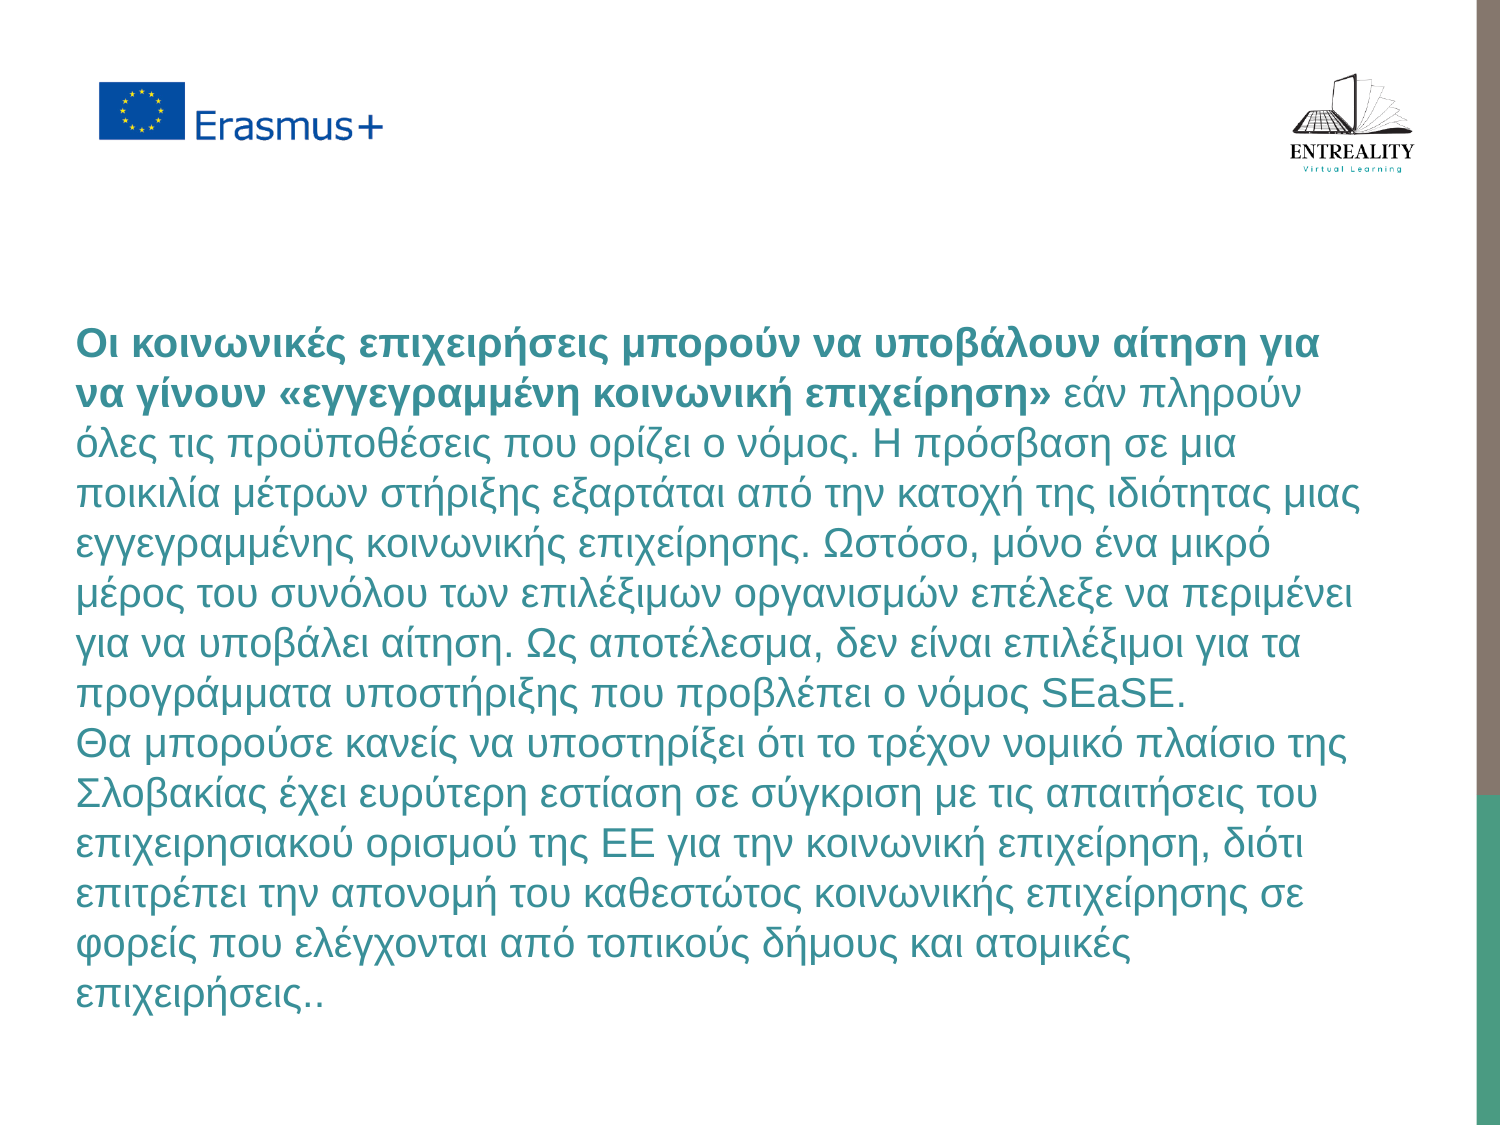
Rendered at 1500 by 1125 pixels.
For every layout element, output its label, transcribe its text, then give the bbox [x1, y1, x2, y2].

picture [1246, 17, 1458, 229]
subtitle [105, 656, 1301, 751]
title Οι κοινωνικές επιχειρήσεις μπορούν να υποβάλουν αίτηση για να γίνουν «εγγεγραμμένη κοινωνική επιχείρηση» εάν πληρούν όλες τις προϋποθέσεις που ορίζει ο νόμος. Η πρόσβαση σε μια ποικιλία μέτρων στήριξης εξαρτάται από την κατοχή της ιδιότητας μιας εγγεγραμμένης κοινωνικής επιχείρησης. Ωστόσο, μόνο ένα μικρό μέρος του συνόλου των επιλέξιμων οργανισμών επέλεξε να περιμένει για να υποβάλει αίτηση. Ως αποτέλεσμα, δεν είναι επιλέξιμοι για τα προγράμματα υποστήριξης που προβλέπει ο νόμος SEaSE. Θα μπορούσε κανείς να υποστηρίξει ότι το τρέχον νομικό πλαίσιο της Σλοβακίας έχει ευρύτερη εστίαση σε σύγκριση με τις απαιτήσεις του επιχειρησιακού ορισμού της ΕΕ για την κοινωνική επιχείρηση, διότι επιτρέπει την απονομή του καθεστώτος κοινωνικής επιχείρησης σε φορείς που ελέγχονται από τοπικούς δήμους και ατομικές επιχειρήσεις.. [60, 382, 1385, 1010]
picture [81, 64, 399, 156]
